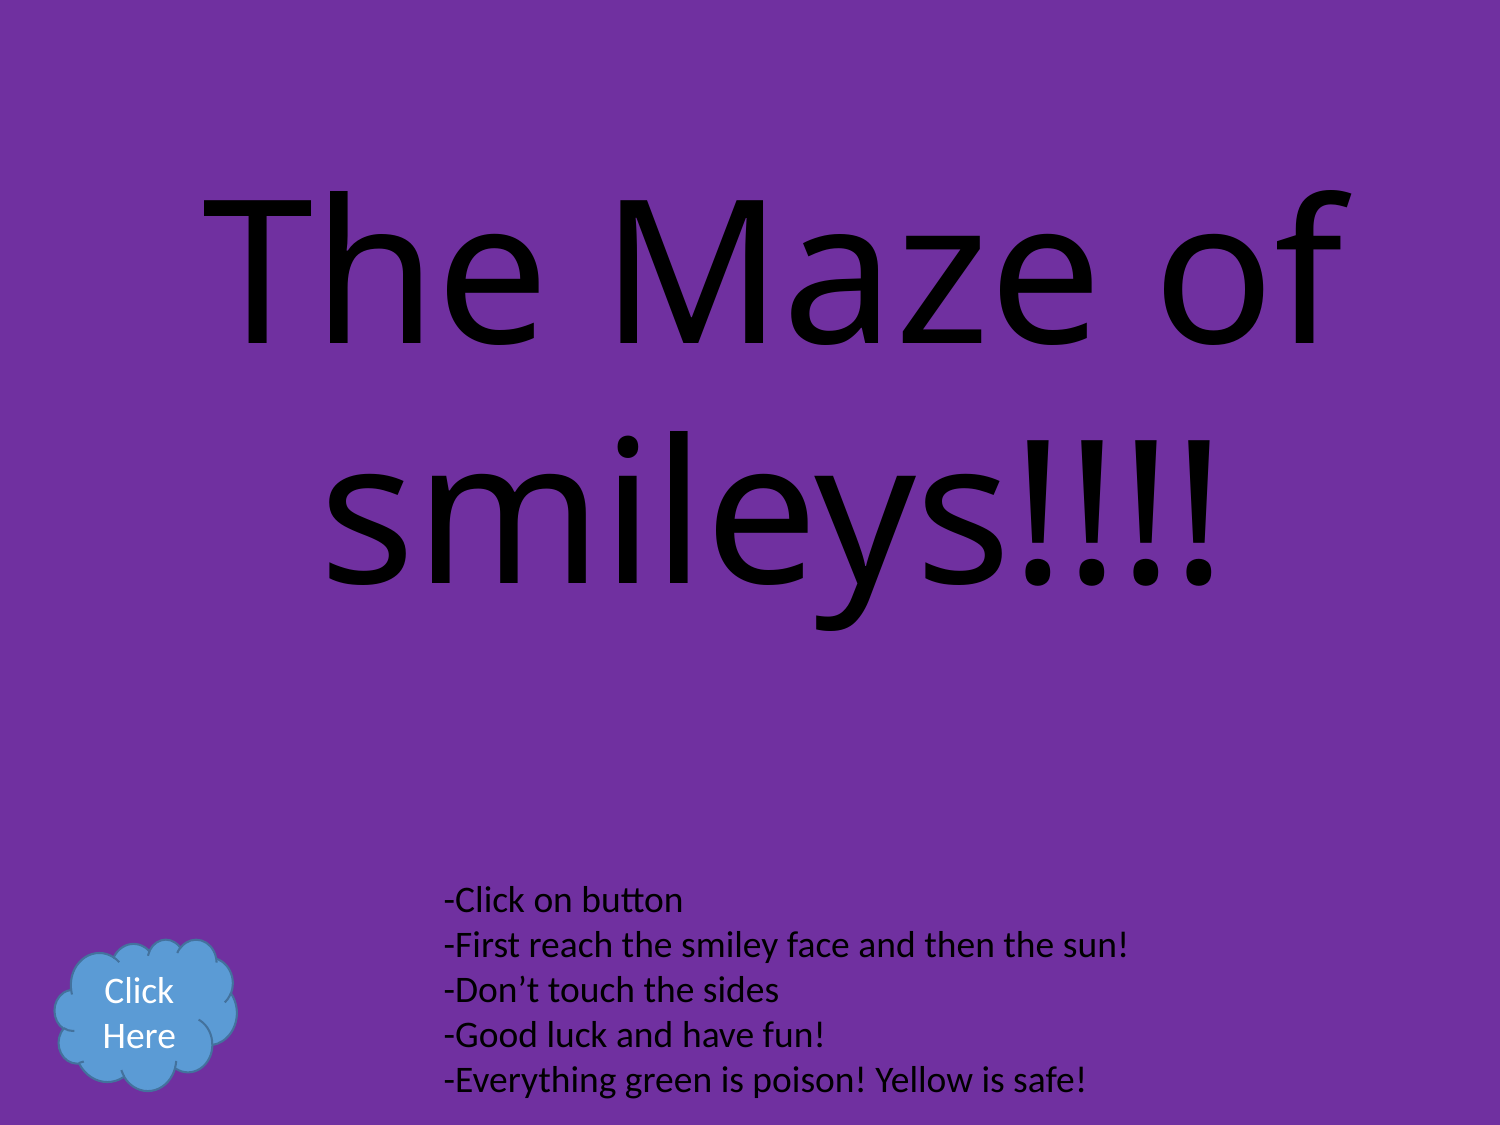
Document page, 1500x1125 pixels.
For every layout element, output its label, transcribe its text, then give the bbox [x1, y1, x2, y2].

text_box -Click on button -First reach the smiley face and then the sun! -Don’t touch the sides -Good luck and have fun! -Everything green is poison! Yellow is safe! [428, 867, 1220, 1108]
text_box The Maze of smileys!!!! [155, 135, 1391, 631]
text_box Click Here [53, 938, 238, 1093]
